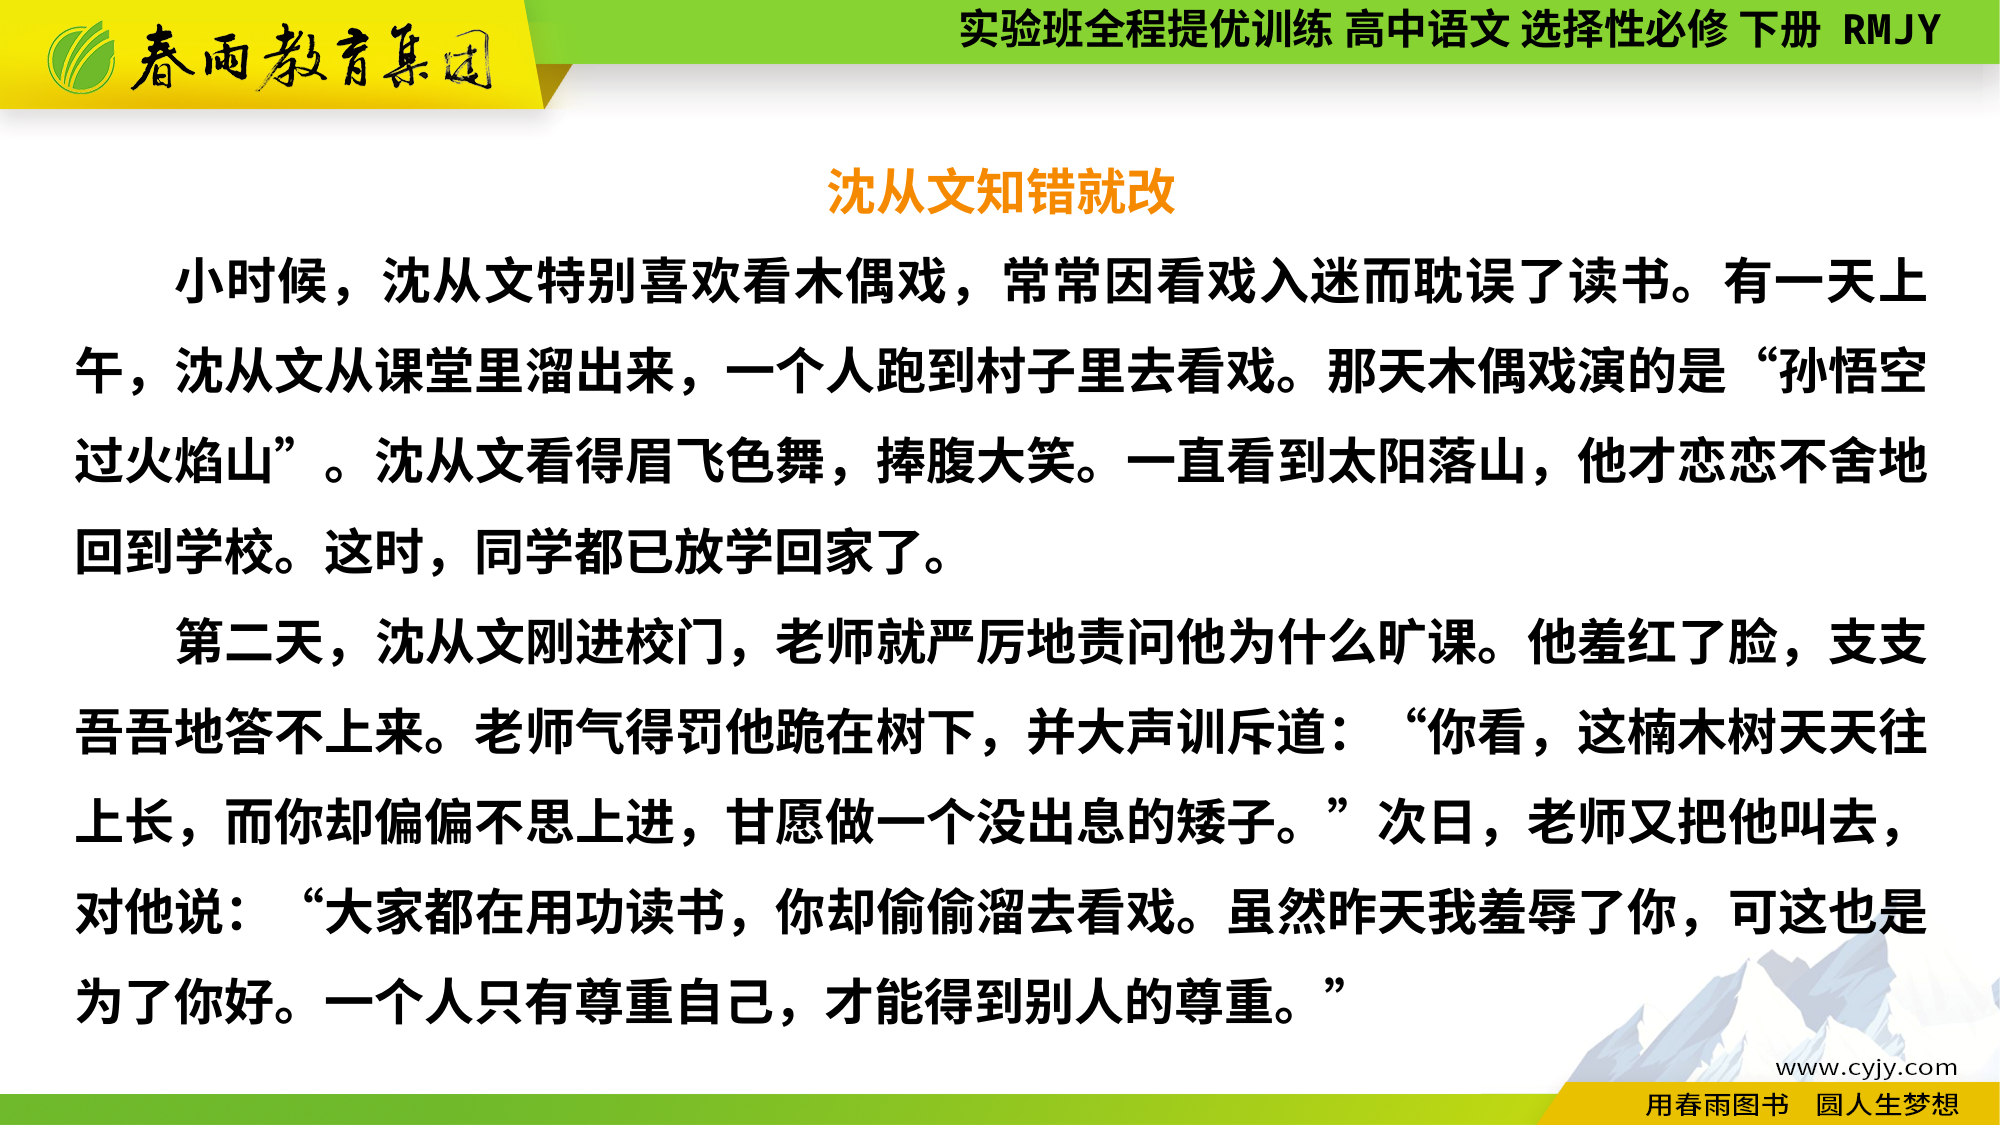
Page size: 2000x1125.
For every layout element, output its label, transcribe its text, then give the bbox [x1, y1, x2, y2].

list 沈从文知错就改 小时候，沈从文特别喜欢看木偶戏，常常因看戏入迷而耽误了读书。有一天上午，沈从文从课堂里溜出来，一个人跑到村子里去看戏。那天木偶戏演的是“孙悟空过火焰山”。沈从文看得眉飞色舞，捧腹大笑。一直看到太阳落山，他才恋恋不舍地回到学校。这时，同学都已放学回家了。 第二天，沈从文刚进校门，老师就严厉地责问他为什么旷课。他羞红了脸，支支吾吾地答不上来。老师气得罚他跪在树下，并大声训斥道：“你看，这楠木树天天往上长，而你却偏偏不思上进，甘愿做一个没出息的矮子。”次日，老师又把他叫去，对他说：“大家都在用功读书，你却偷偷溜去看戏。虽然昨天我羞辱了你，可这也是为了你好。一个人只有尊重自己，才能得到别人的尊重。” [59, 122, 1944, 1035]
picture [0, 0, 2000, 1125]
